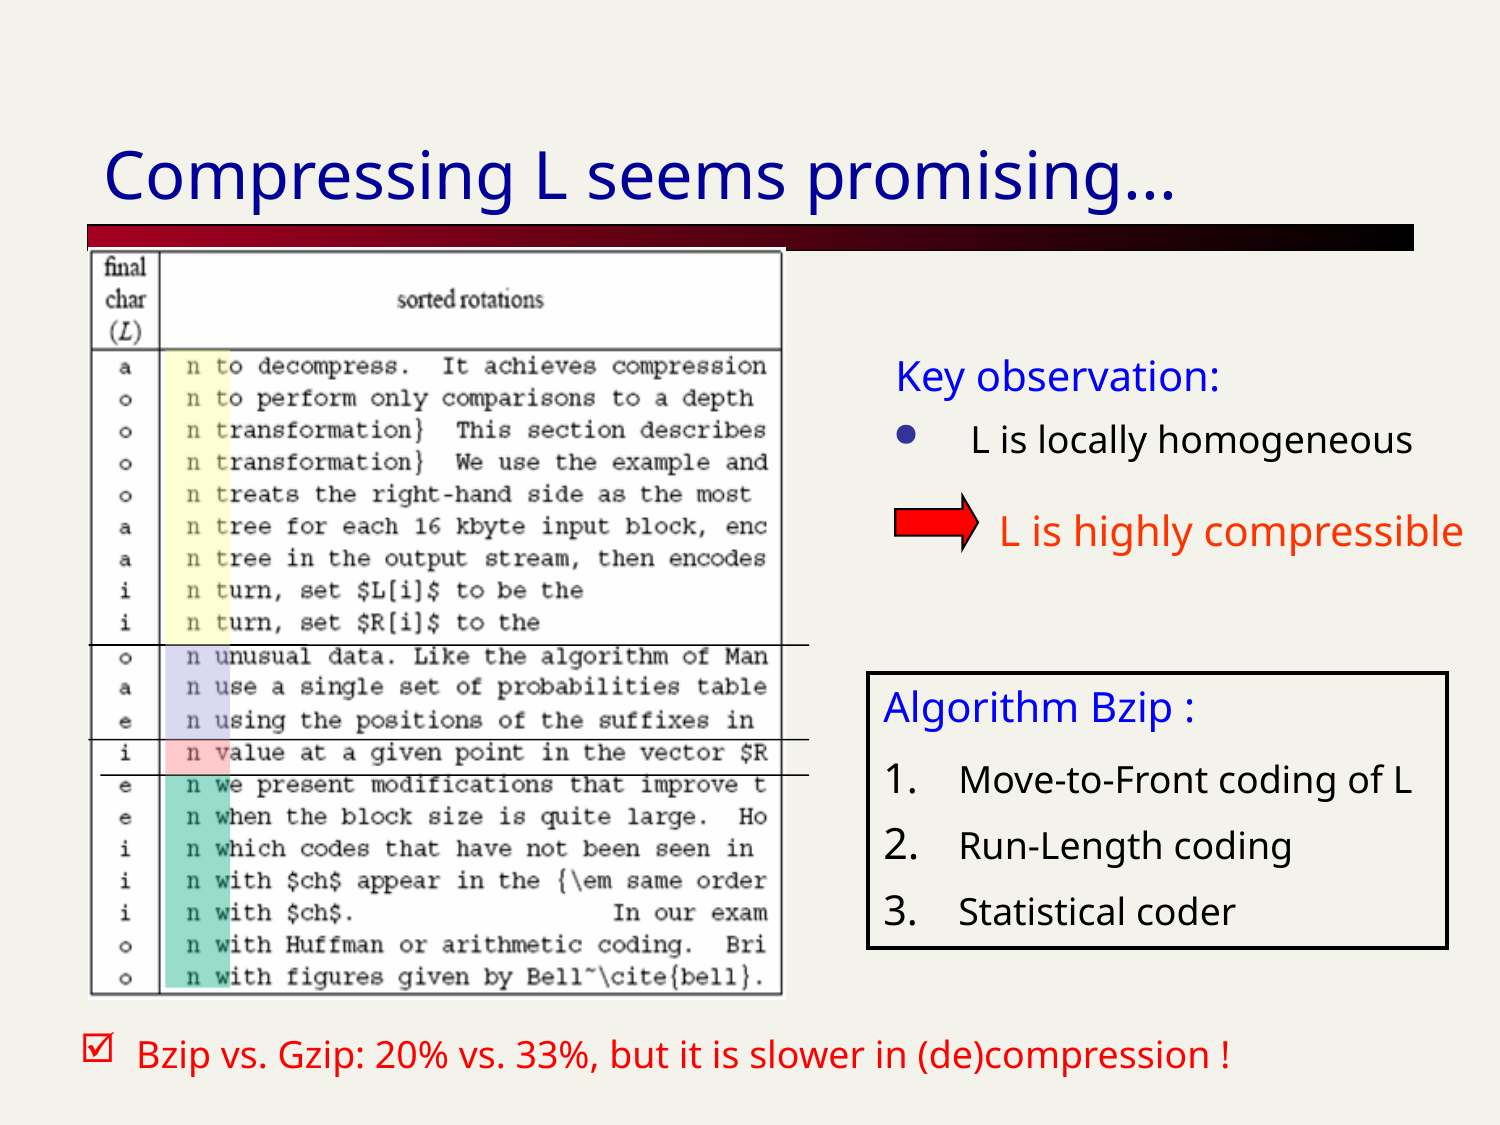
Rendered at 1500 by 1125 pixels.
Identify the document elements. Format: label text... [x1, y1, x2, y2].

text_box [867, 672, 1447, 961]
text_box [165, 349, 231, 988]
title Compressing L seems promising... [88, 101, 1364, 221]
text_box Bzip vs. Gzip: 20% vs. 33%, but it is slower in (de)compression ! [64, 1023, 1295, 1086]
picture [88, 247, 786, 1000]
text_box Key observation: L is locally homogeneous [880, 342, 1436, 491]
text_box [895, 495, 1477, 563]
